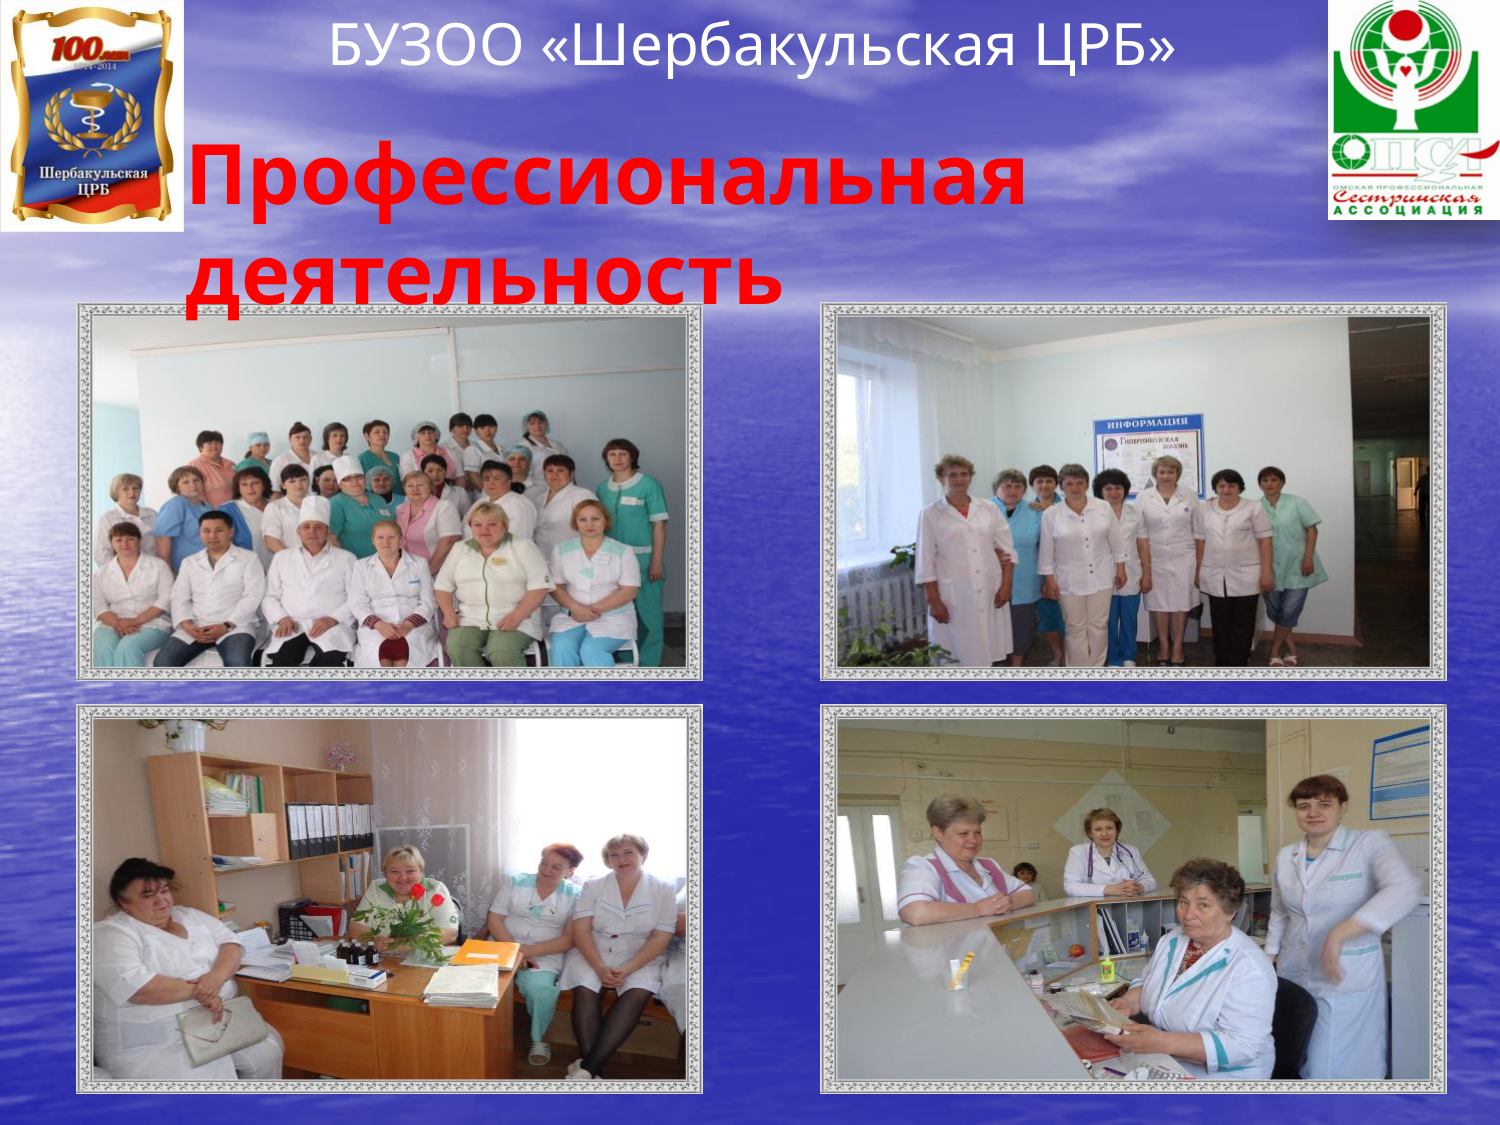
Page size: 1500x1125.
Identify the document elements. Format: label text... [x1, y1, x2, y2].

picture [76, 302, 704, 681]
picture [820, 703, 1448, 1095]
text_box Профессиональная деятельность [171, 113, 1500, 329]
picture [76, 703, 704, 1095]
picture [1328, 0, 1500, 221]
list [820, 302, 1448, 681]
text_box БУЗОО «Шербакульская ЦРБ» [312, 0, 1282, 85]
picture [0, 0, 184, 232]
